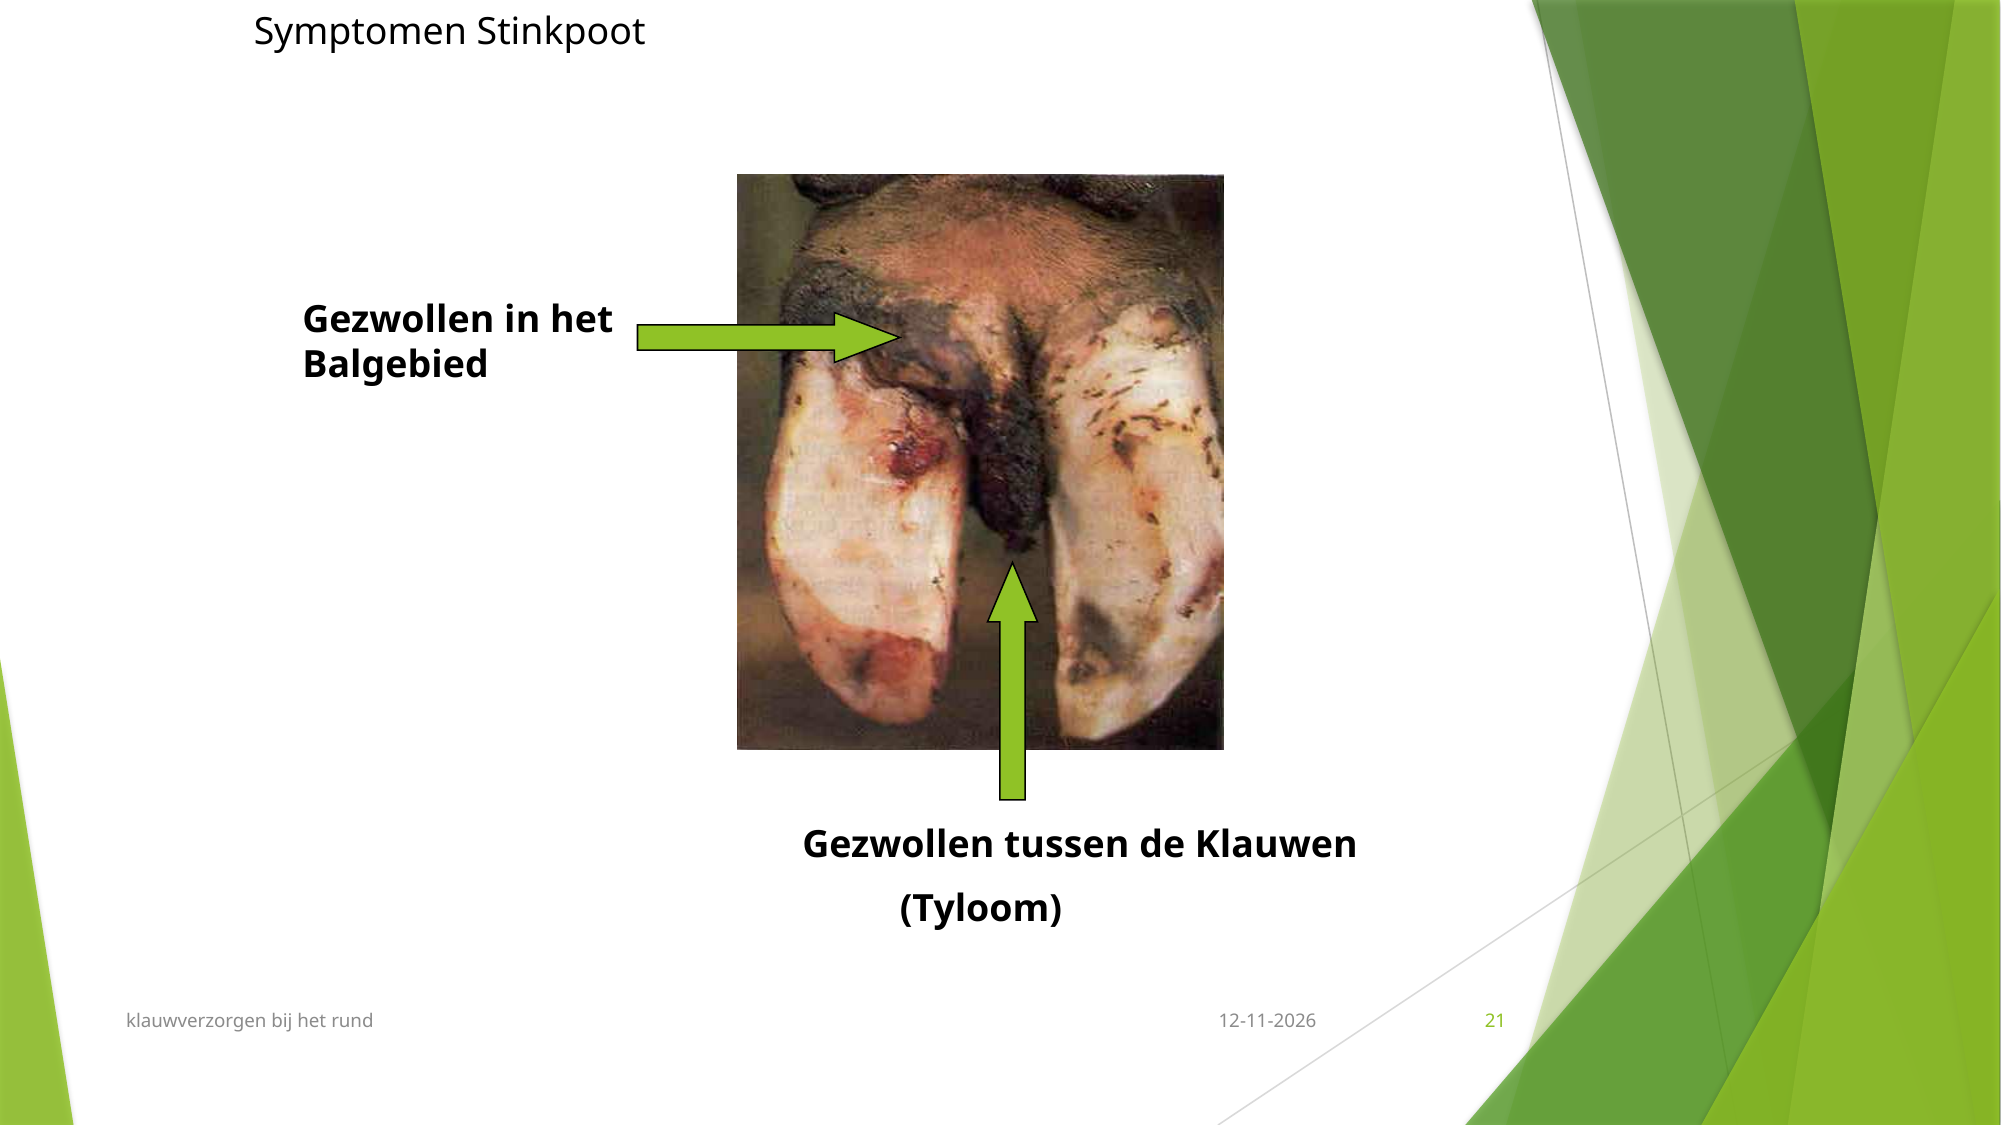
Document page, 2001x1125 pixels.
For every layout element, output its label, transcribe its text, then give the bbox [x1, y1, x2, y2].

text_box Gezwollen tussen de Klauwen (Tyloom) [787, 812, 1650, 936]
slide_number 21 [1409, 991, 1522, 1051]
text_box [636, 174, 1225, 801]
text_box Symptomen Stinkpoot [238, 0, 661, 60]
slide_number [1181, 991, 1332, 1051]
footer klauwverzorgen bij het rund [111, 991, 1145, 1051]
text_box Gezwollen in het Balgebied [287, 287, 632, 393]
